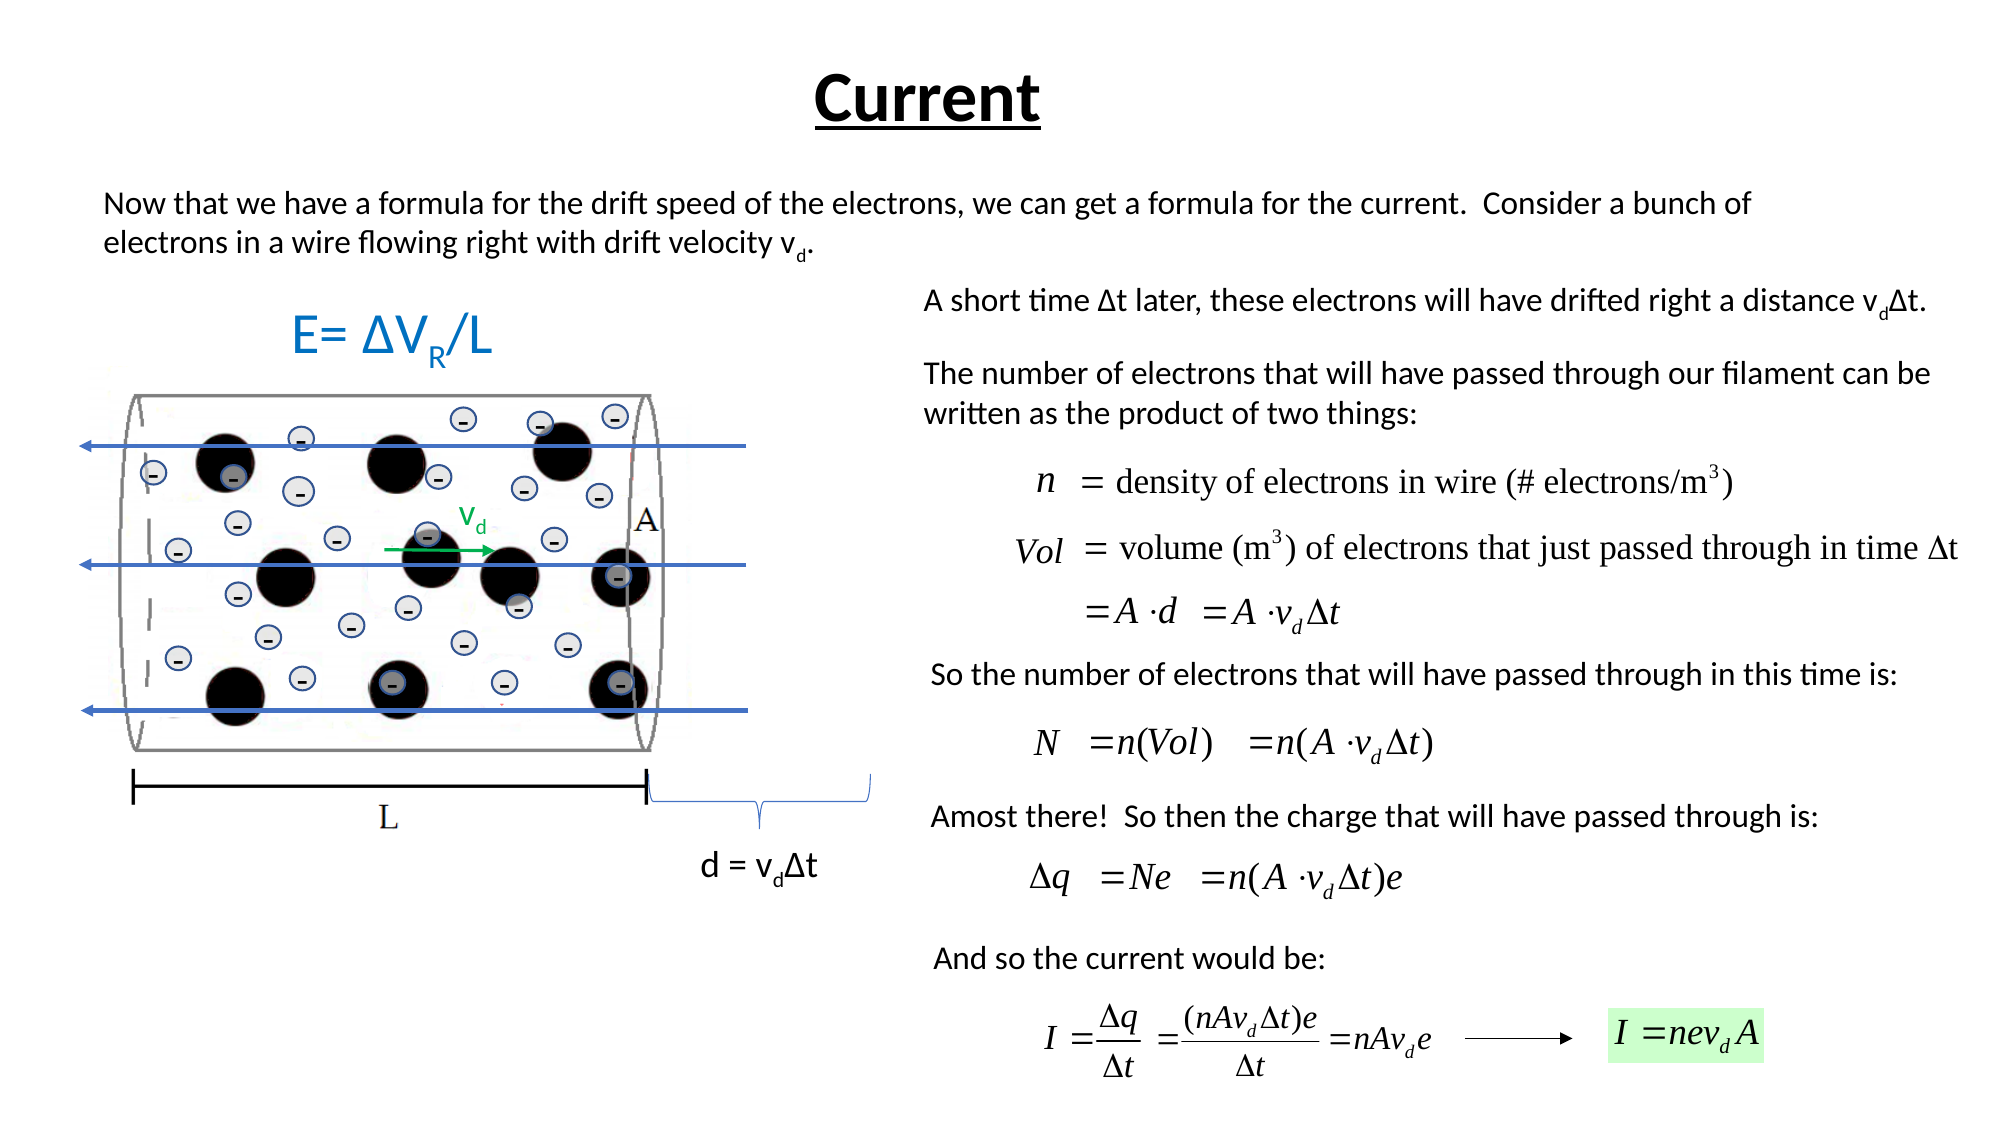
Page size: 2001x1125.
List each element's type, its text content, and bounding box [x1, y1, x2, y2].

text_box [1012, 530, 1072, 573]
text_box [1030, 465, 1064, 503]
text_box Amost there! So then the charge that will have passed through is: [915, 786, 1861, 842]
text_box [1077, 588, 1187, 634]
text_box A short time Δt later, these electrons will have drifted right a distance vdΔt. [908, 271, 1974, 332]
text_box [1150, 997, 1325, 1084]
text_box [1607, 1007, 1765, 1063]
text_box So the number of electrons that will have passed through in this time is: [915, 645, 1981, 700]
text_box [88, 447, 703, 564]
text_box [1240, 716, 1442, 774]
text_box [1322, 1016, 1439, 1067]
text_box [703, 773, 871, 830]
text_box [88, 711, 703, 842]
text_box And so the current would be: [918, 928, 1342, 984]
text_box d = vdΔt [685, 832, 834, 899]
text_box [1023, 853, 1077, 905]
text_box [1192, 851, 1410, 909]
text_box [1076, 520, 1966, 574]
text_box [1026, 720, 1071, 766]
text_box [88, 565, 703, 710]
text_box Current [800, 51, 1077, 145]
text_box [1073, 455, 1741, 509]
text_box E= ΔVR/L [276, 287, 542, 366]
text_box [1194, 586, 1349, 644]
text_box Now that we have a formula for the drift speed of the electrons, we can get a formula for the current. Consider a bunch of electrons in a wire flowing right with drift velocity vd. [88, 173, 1861, 274]
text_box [1092, 854, 1177, 900]
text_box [1081, 719, 1220, 771]
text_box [1037, 993, 1147, 1085]
text_box The number of electrons that will have passed through our filament can be written as the product of two things: [908, 344, 1974, 439]
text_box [88, 366, 703, 446]
